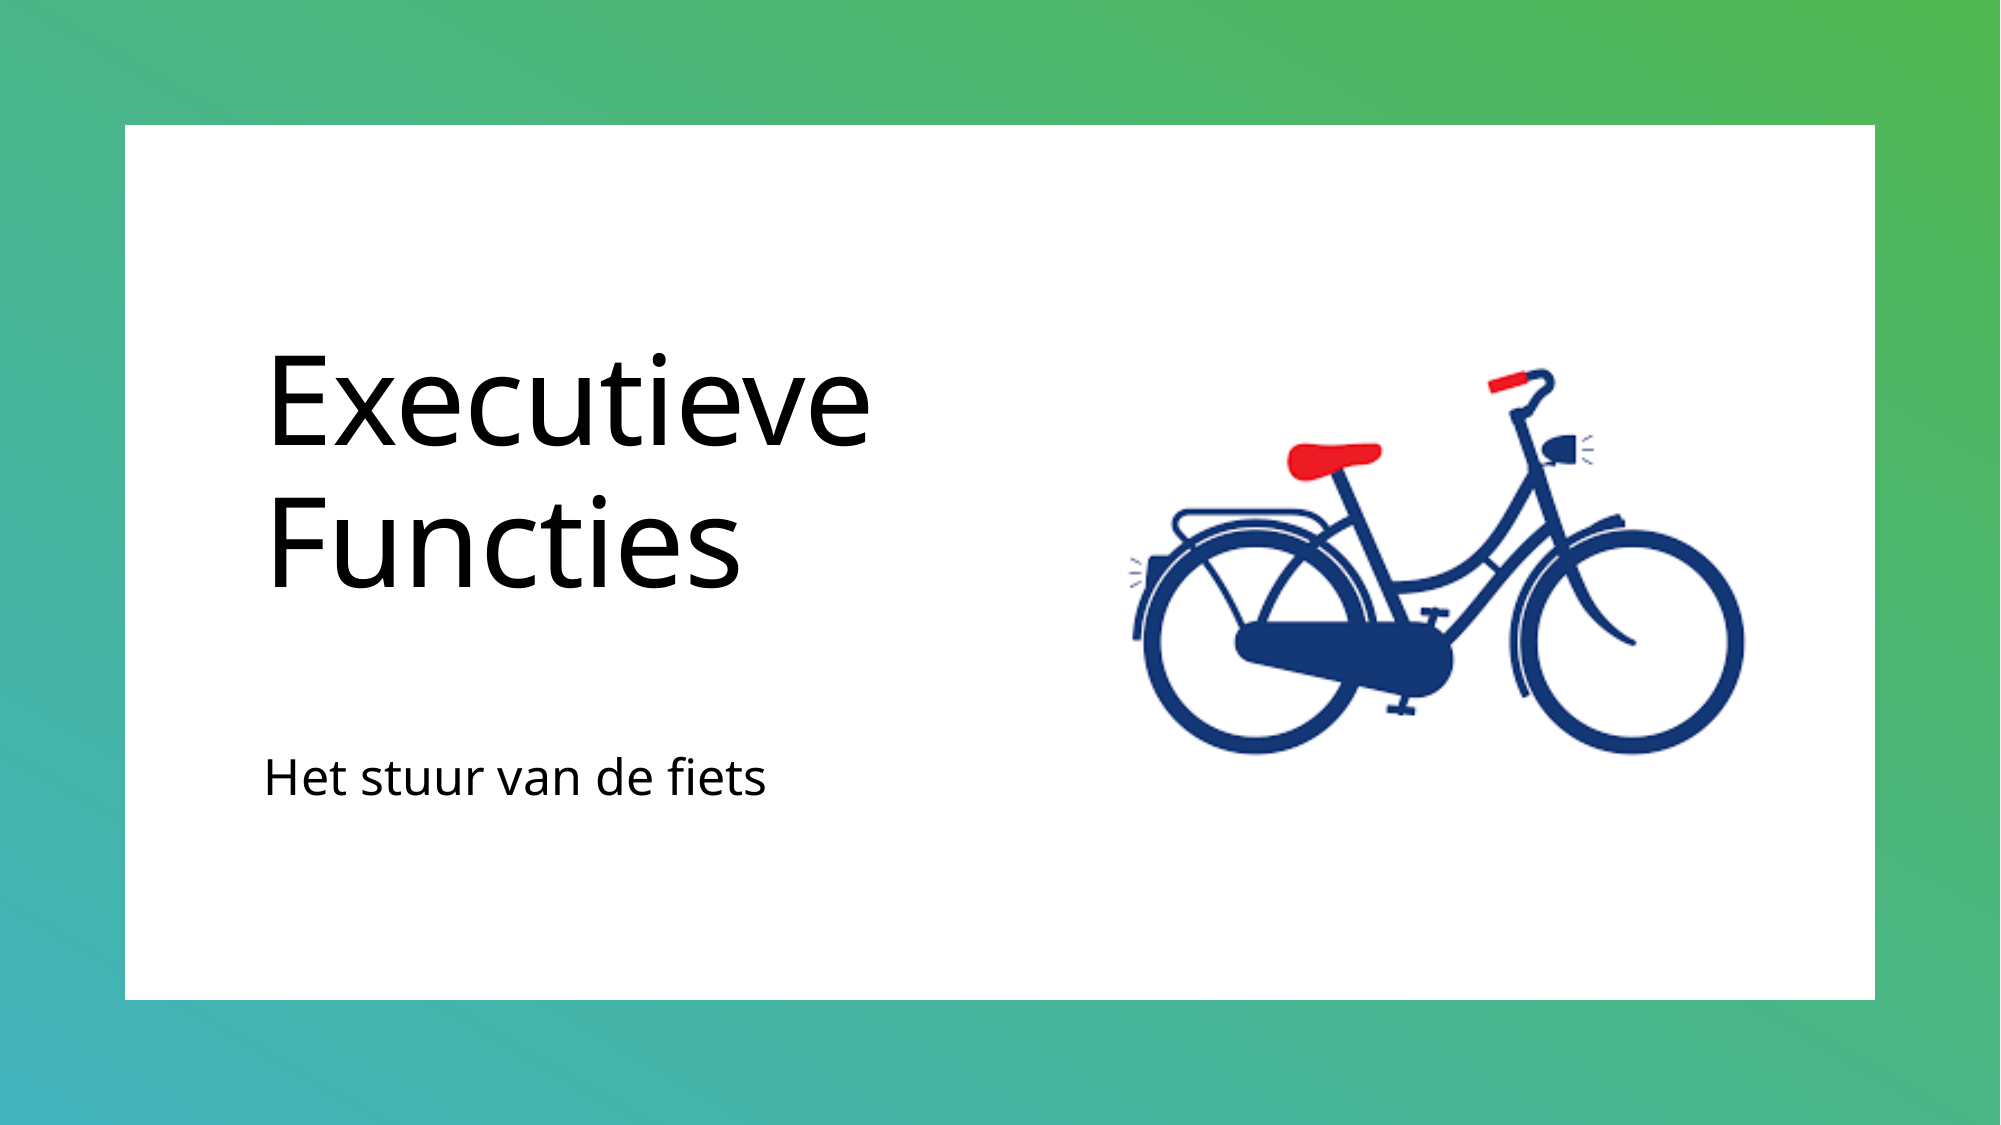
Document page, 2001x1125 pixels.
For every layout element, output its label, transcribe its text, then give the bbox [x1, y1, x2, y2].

text_box [0, 0, 2000, 1125]
text_box [124, 124, 1876, 1001]
picture [1122, 362, 1751, 763]
subtitle Het stuur van de fiets [248, 734, 1017, 886]
title Executieve Functies [248, 239, 1017, 708]
